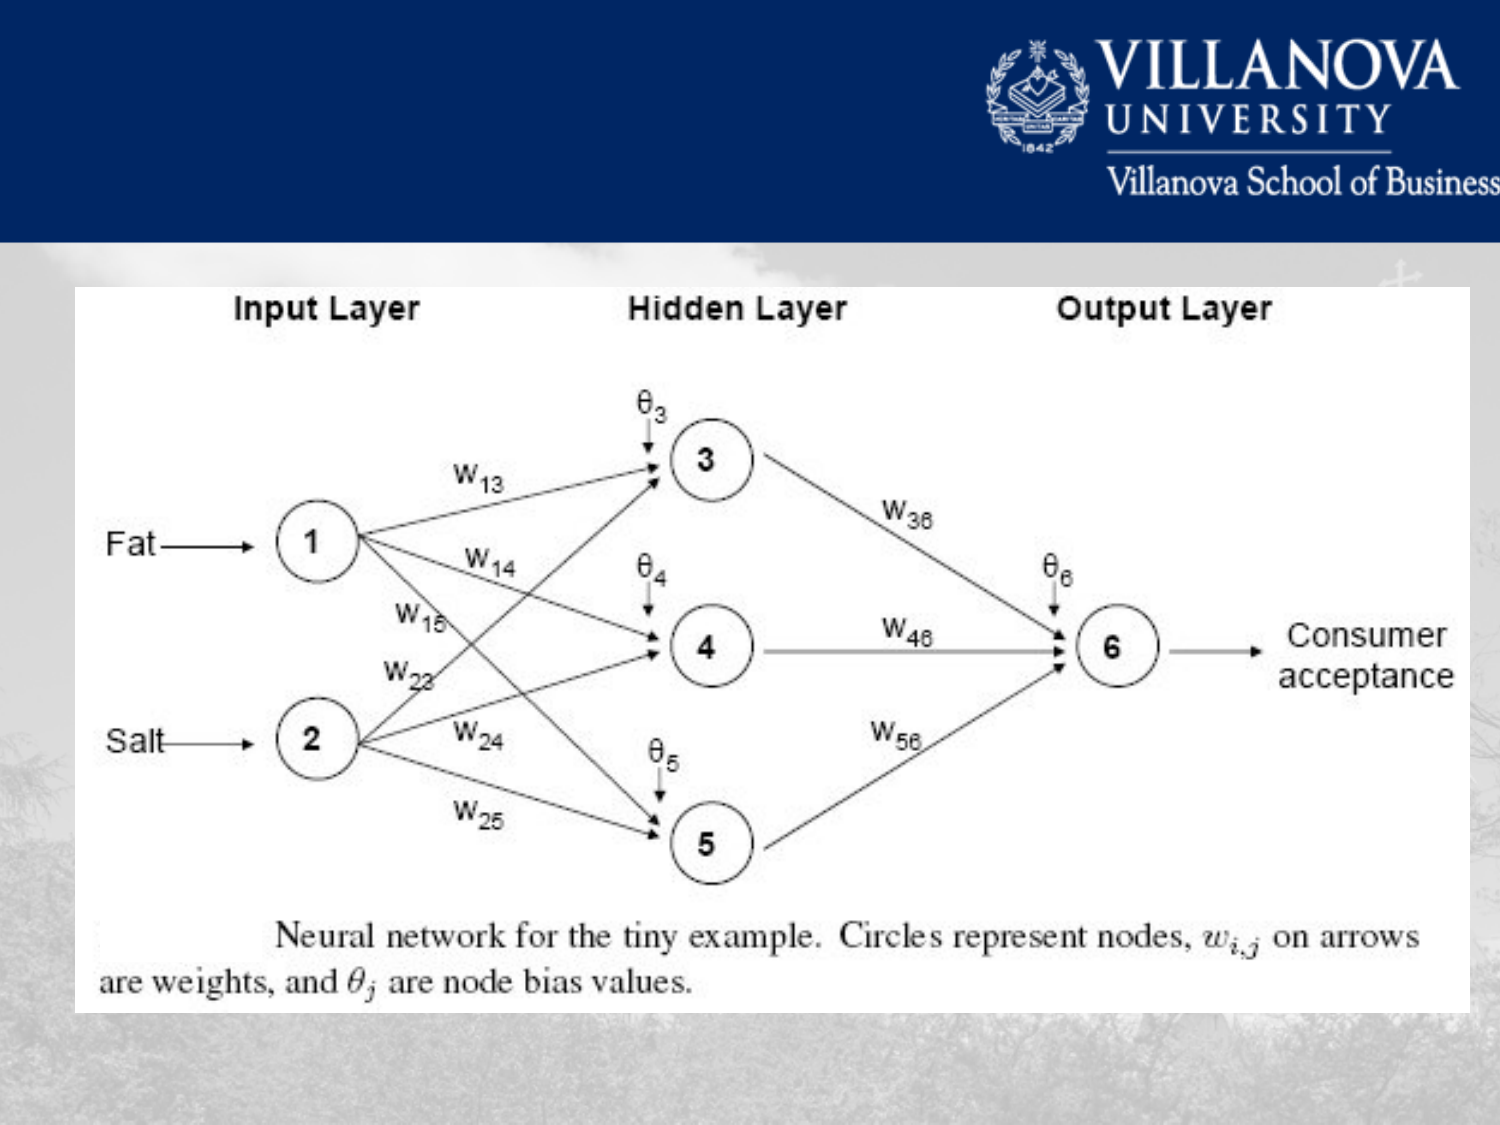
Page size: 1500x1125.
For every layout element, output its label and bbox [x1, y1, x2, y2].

picture [0, 0, 1500, 1125]
list [74, 287, 1470, 1013]
